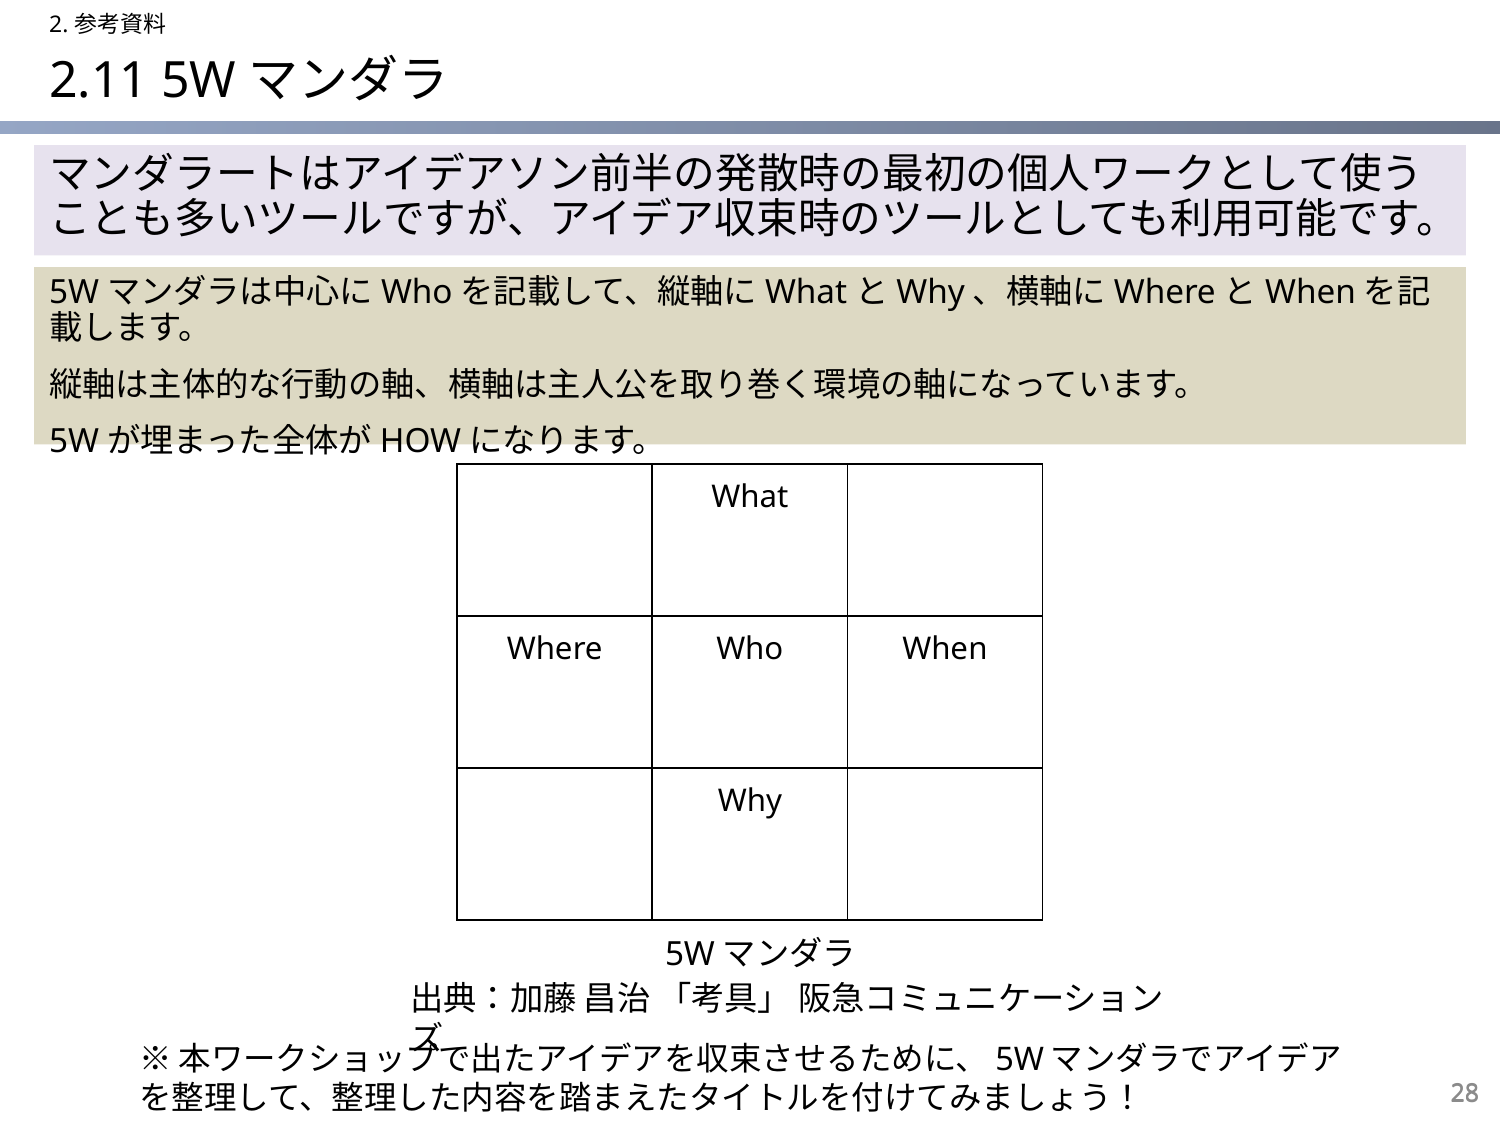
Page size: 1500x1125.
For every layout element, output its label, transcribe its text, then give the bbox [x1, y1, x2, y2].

table_cell Who [653, 617, 847, 767]
table_header What [653, 465, 847, 615]
slide_number 28 [1411, 1070, 1495, 1118]
text_box ※本ワークショップで出たアイデアを収束させるために、5Wマンダラでアイデアを整理して、整理した内容を踏まえたタイトルを付けてみましょう！ [124, 1030, 1376, 1125]
title 2.11 5Wマンダラ [34, 46, 1275, 116]
table_cell Where [458, 617, 651, 767]
table_header [848, 465, 1042, 615]
table_cell When [848, 617, 1042, 767]
list マンダラートはアイデアソン前半の発散時の最初の個人ワークとして使うことも多いツールですが、アイデア収束時のツールとしても利用可能です。 [34, 145, 1466, 256]
table_cell Why [653, 769, 847, 919]
table_header [458, 465, 651, 615]
list 2.参考資料 [34, 4, 1271, 41]
table_cell [458, 769, 651, 919]
table_cell [848, 769, 1042, 919]
text_box 出典：加藤 昌治 「考具」 阪急コミュニケーションズ [395, 970, 1187, 1065]
text_box 5Wマンダラ [650, 924, 871, 970]
list 5Wマンダラは中心にWhoを記載して、縦軸にWhatとWhy、横軸にWhereとWhenを記載します。 縦軸は主体的な行動の軸、横軸は主人公を取り巻く環境の軸になっています。 5Wが埋まった全体がHOWになります。 [34, 267, 1466, 445]
